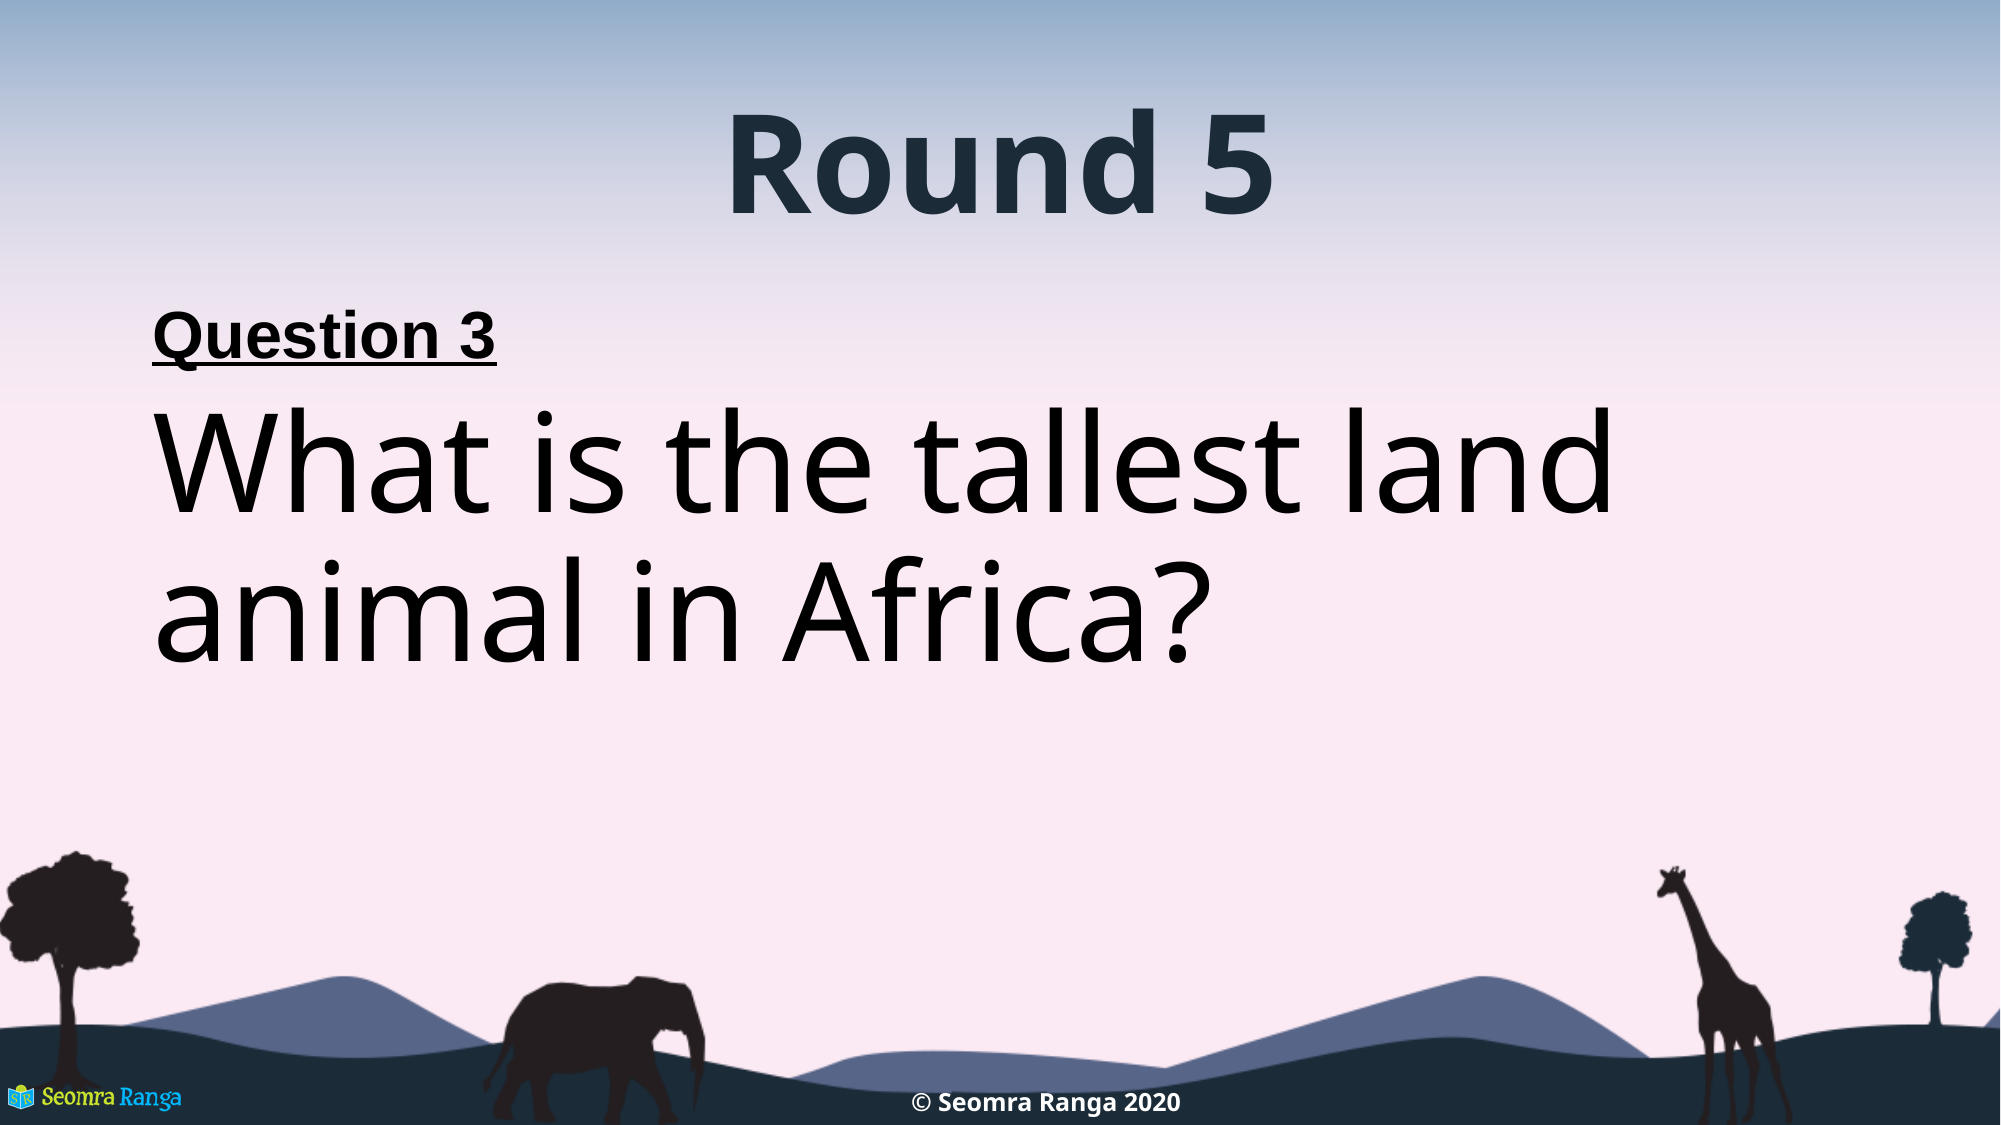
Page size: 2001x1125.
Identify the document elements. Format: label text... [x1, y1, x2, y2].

text_box © Seomra Ranga 2020 www.seomraranga.com [762, 1079, 1330, 1125]
title Round 5 [137, 59, 1863, 278]
list Question 3 What is the tallest land animal in Africa? [137, 293, 1863, 1014]
picture [0, 0, 2001, 1125]
